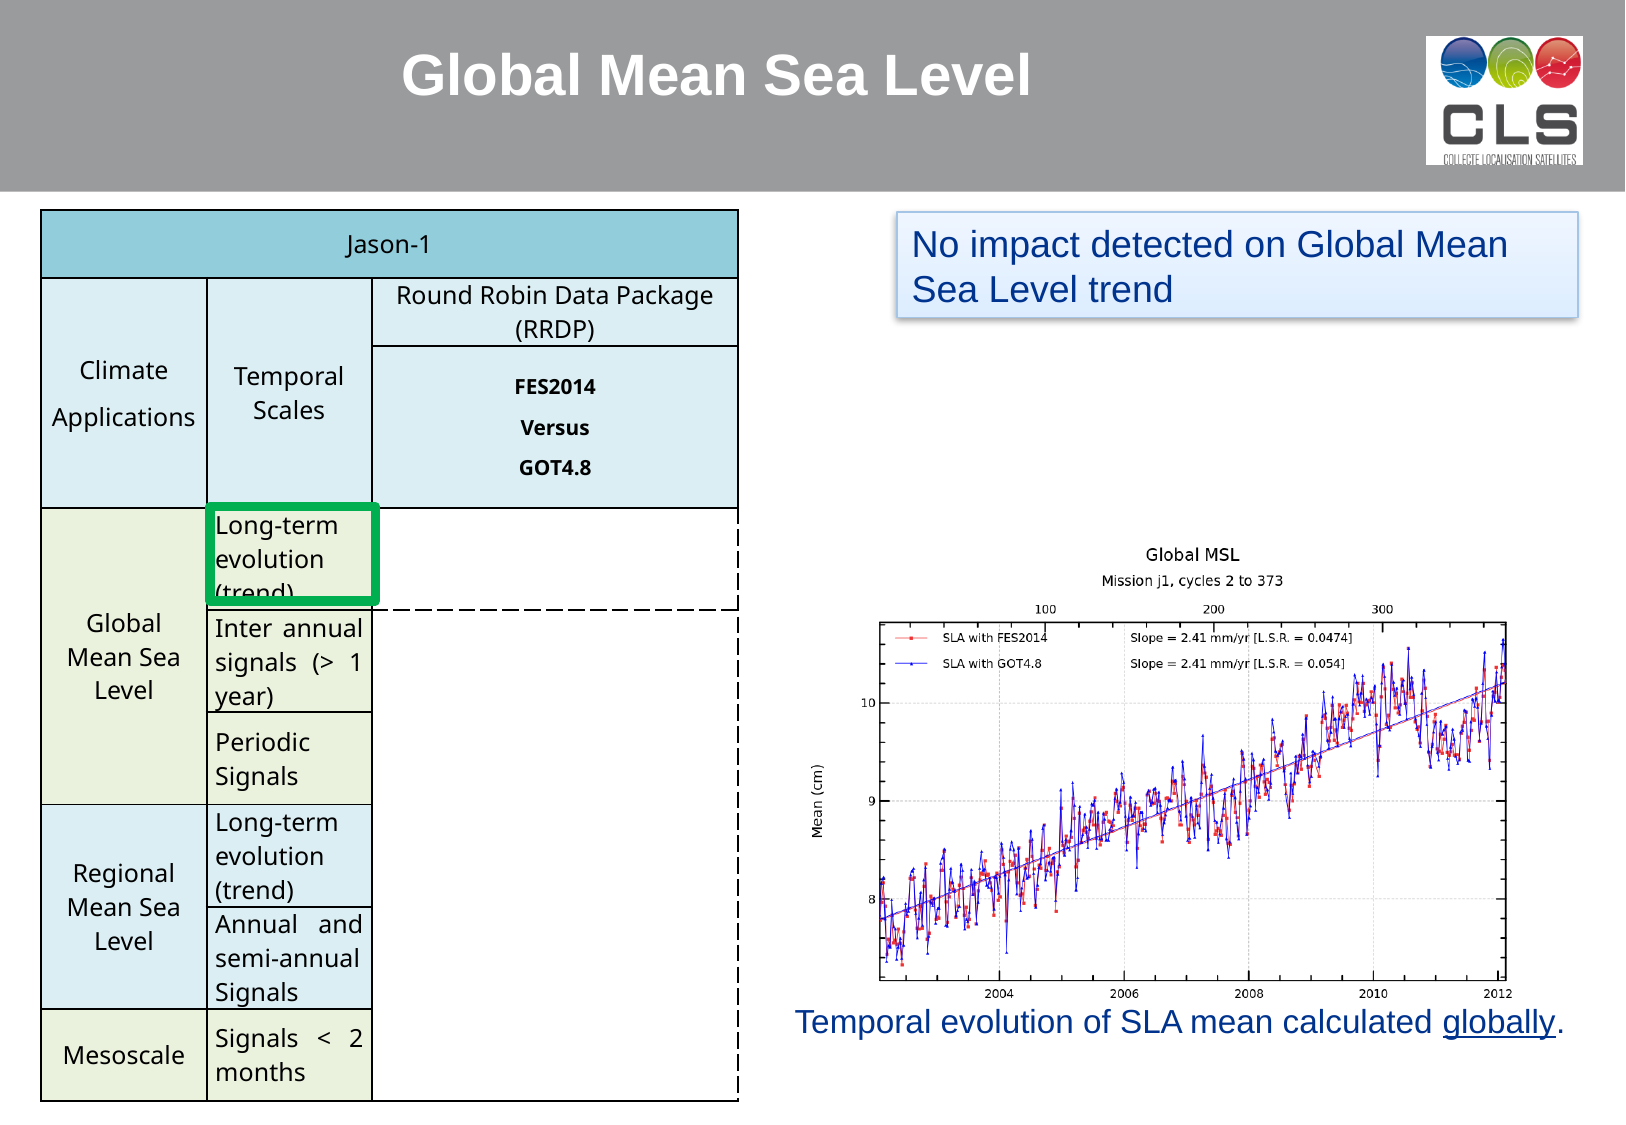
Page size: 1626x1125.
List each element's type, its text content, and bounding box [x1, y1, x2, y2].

text_box No impact detected on Global Mean Sea Level trend [896, 211, 1579, 318]
table_cell Periodic Signals [208, 713, 371, 804]
table_cell Long-term evolution (trend) [208, 603, 371, 609]
picture [1426, 36, 1583, 165]
table_cell Global Mean Sea Level [42, 509, 206, 804]
table_cell Long-term evolution (trend) [208, 805, 371, 906]
table_header Jason-1 [42, 211, 737, 277]
table_cell Regional Mean Sea Level [42, 805, 206, 1008]
table_cell Signals < 2 months [208, 1010, 371, 1100]
text_box [208, 505, 377, 603]
table_cell Inter annual signals (> 1 year) [208, 611, 371, 711]
table_cell Mesoscale [42, 1010, 206, 1100]
picture [782, 526, 1532, 1024]
table_cell Temporal Scales [208, 279, 371, 505]
table_cell Round Robin Data Package (RRDP) [373, 279, 737, 345]
table_cell Annual and semi-annual Signals [208, 908, 371, 1008]
text_box Temporal evolution of SLA mean calculated globally. [779, 993, 1593, 1048]
table_cell [373, 610, 738, 1100]
table_cell Climate Applications [42, 279, 206, 507]
table_cell [373, 509, 738, 610]
table_cell FES2014 Versus GOT4.8 [373, 347, 737, 507]
text_box Global Mean Sea Level [386, 40, 1162, 119]
